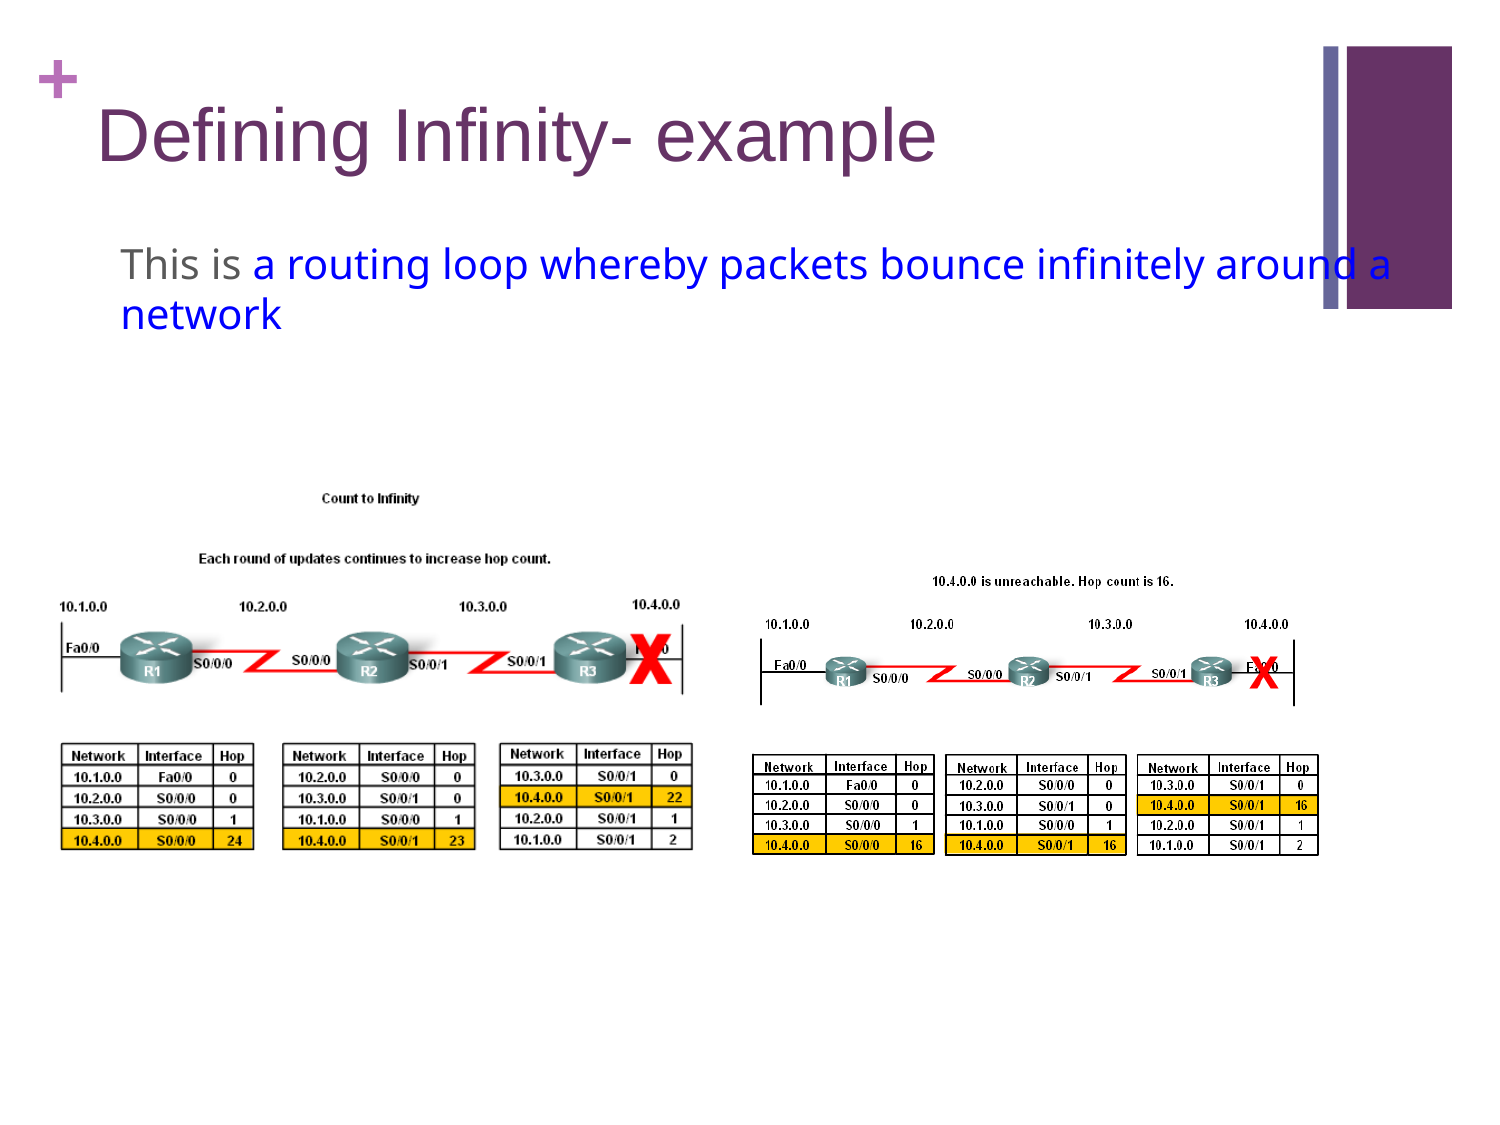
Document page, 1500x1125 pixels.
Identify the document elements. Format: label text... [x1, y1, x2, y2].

picture [49, 490, 703, 859]
title Defining Infinity- example [81, 79, 1322, 263]
list This is a routing loop whereby packets bounce infinitely around a network [105, 230, 1408, 817]
picture [747, 570, 1322, 859]
